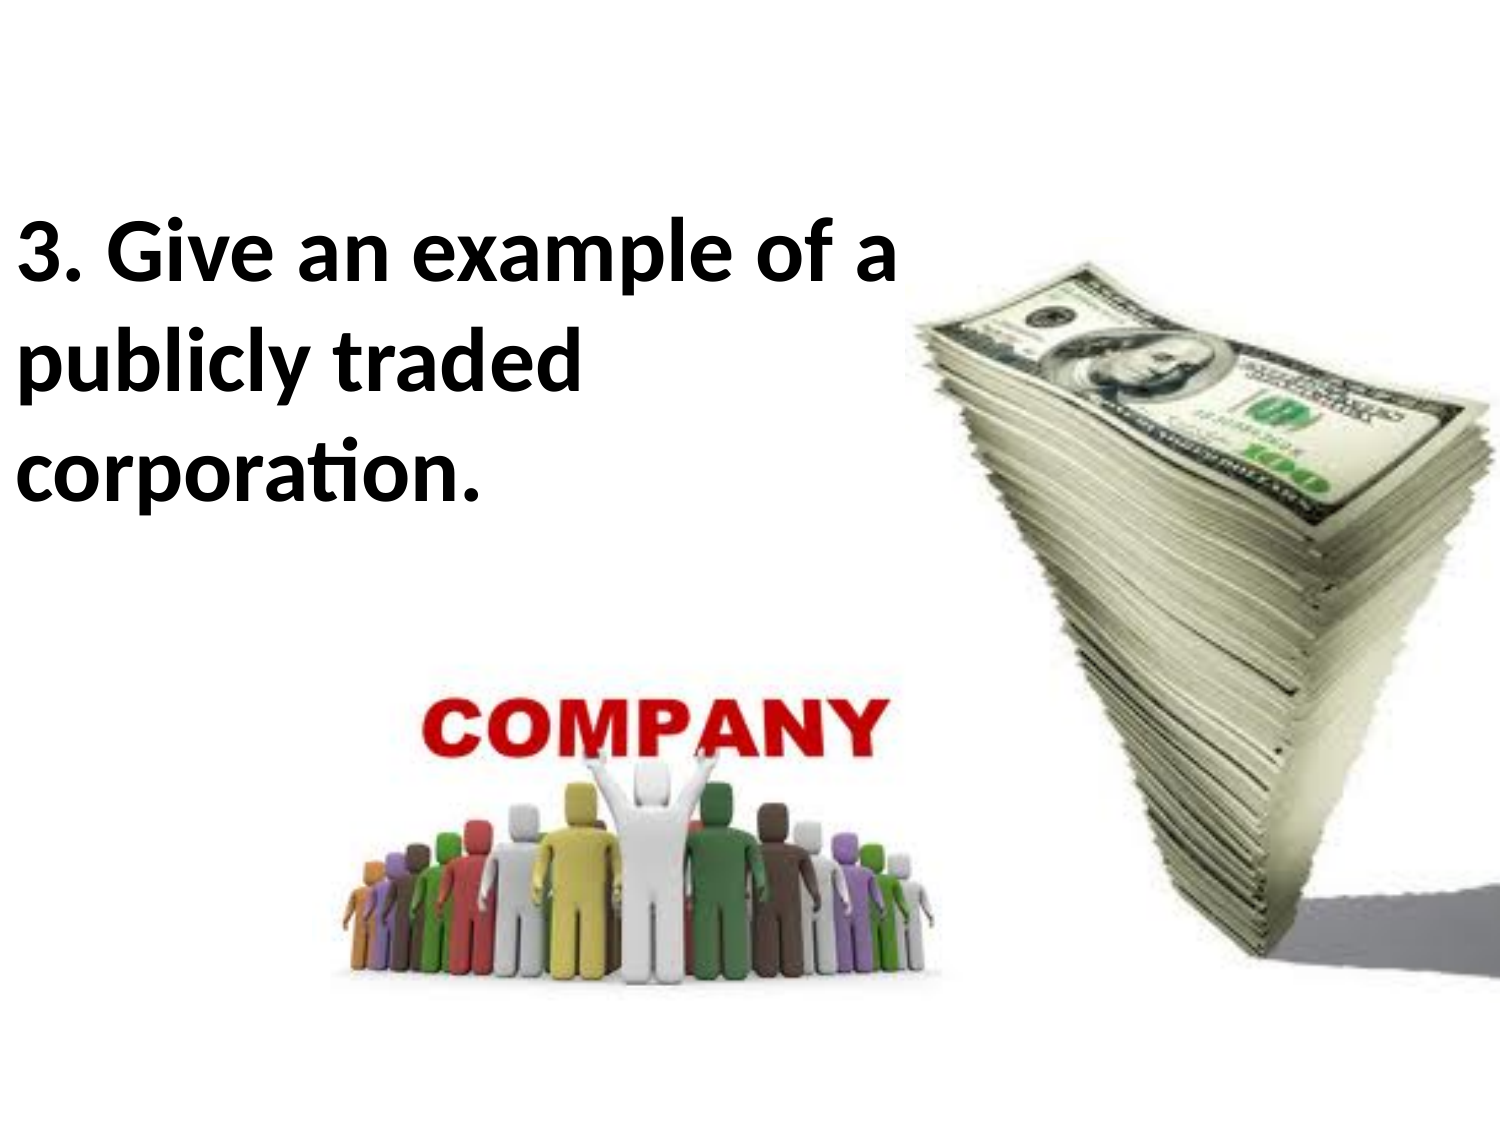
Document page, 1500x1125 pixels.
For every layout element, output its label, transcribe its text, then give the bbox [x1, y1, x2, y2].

picture [312, 237, 1500, 1050]
title 3. Give an example of a publicly traded corporation. [0, 24, 925, 1125]
